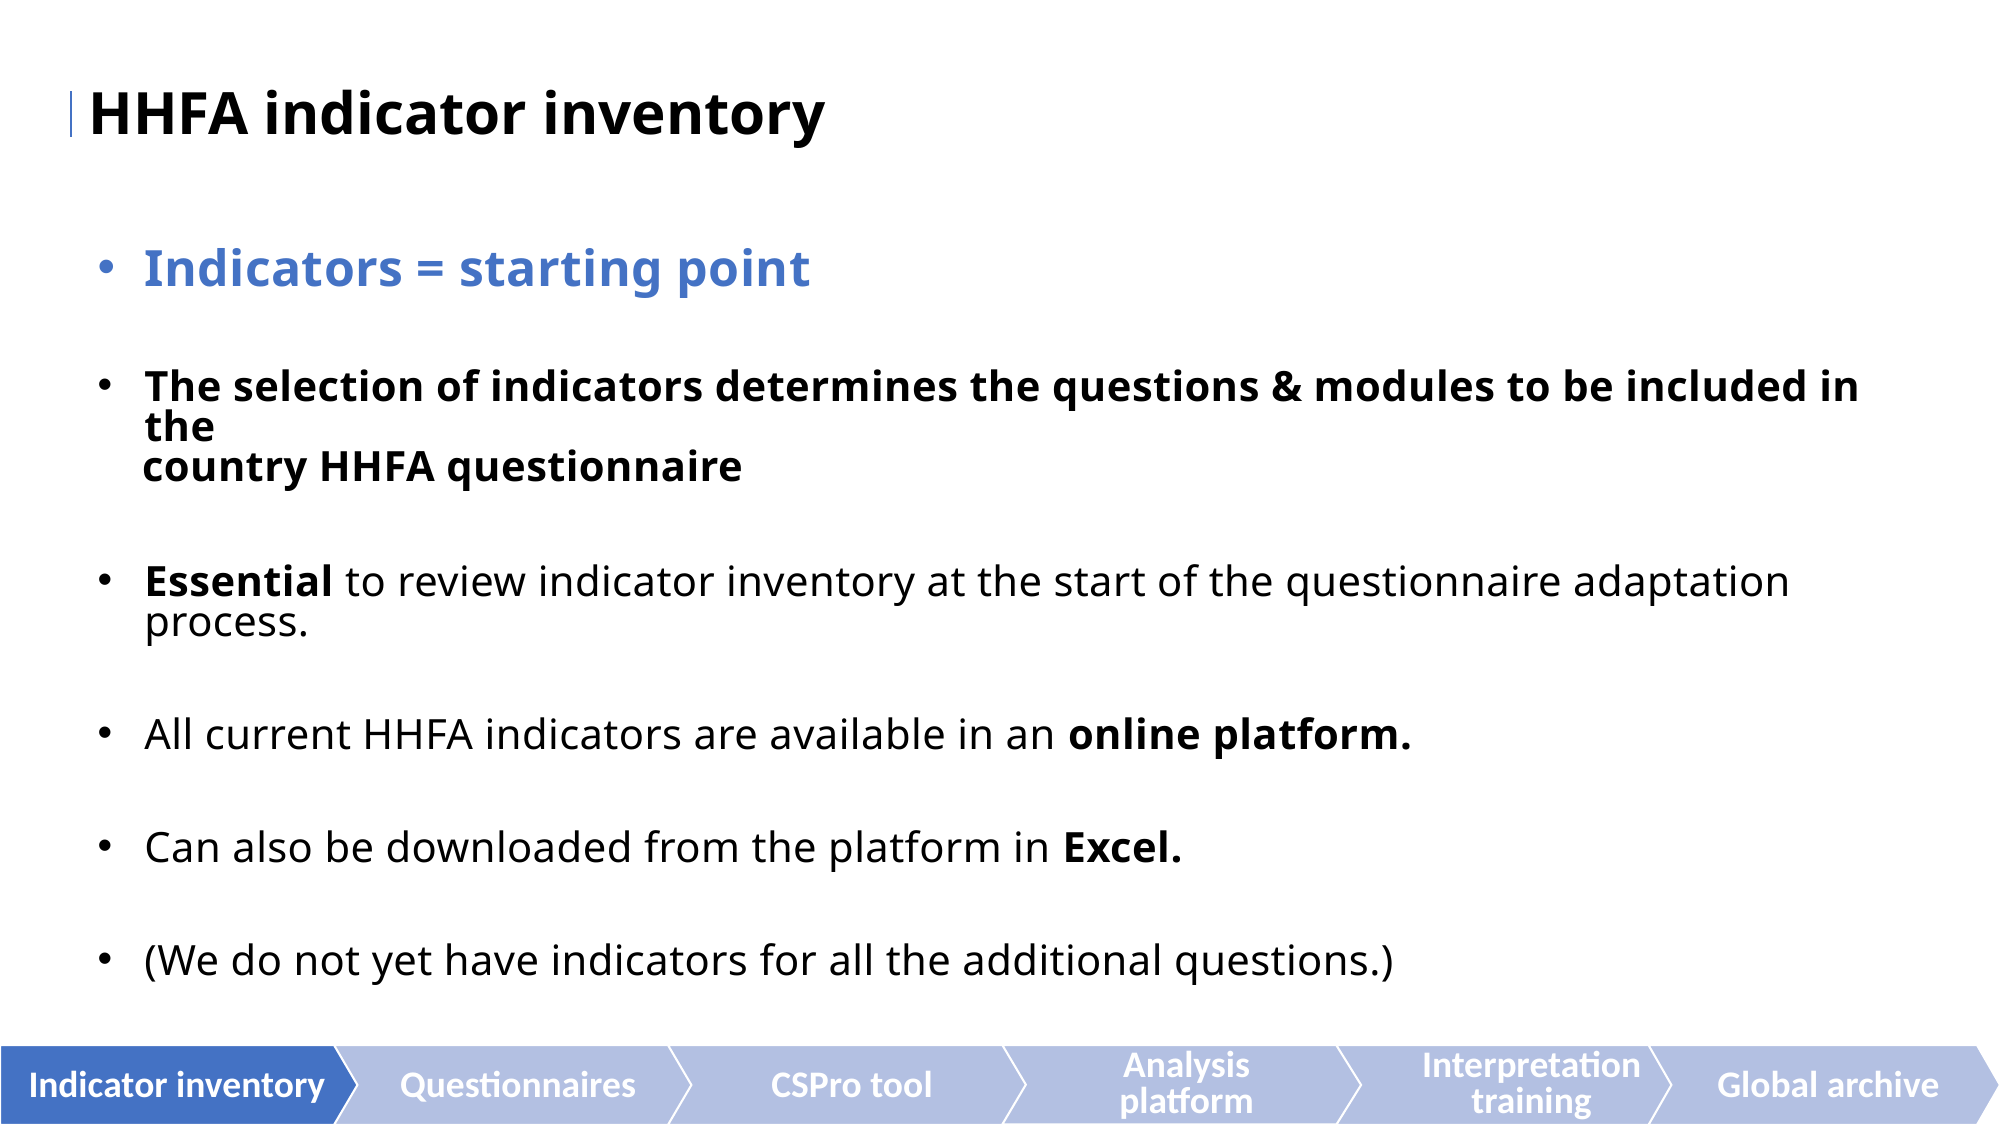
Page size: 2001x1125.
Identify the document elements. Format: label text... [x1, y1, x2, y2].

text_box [0, 1044, 2000, 1125]
list HHFA indicator inventory [73, 68, 1835, 156]
list Indicators = starting point The selection of indicators determines the questions & modules to be included in the country HHFA questionnaire Essential to review indicator inventory at the start of the questionnaire adaptation process. All current HHFA indicators are available in an online platform. Can also be downloaded from the platform in Excel. (We do not yet have indicators for all the additional questions.) [82, 241, 1918, 1044]
